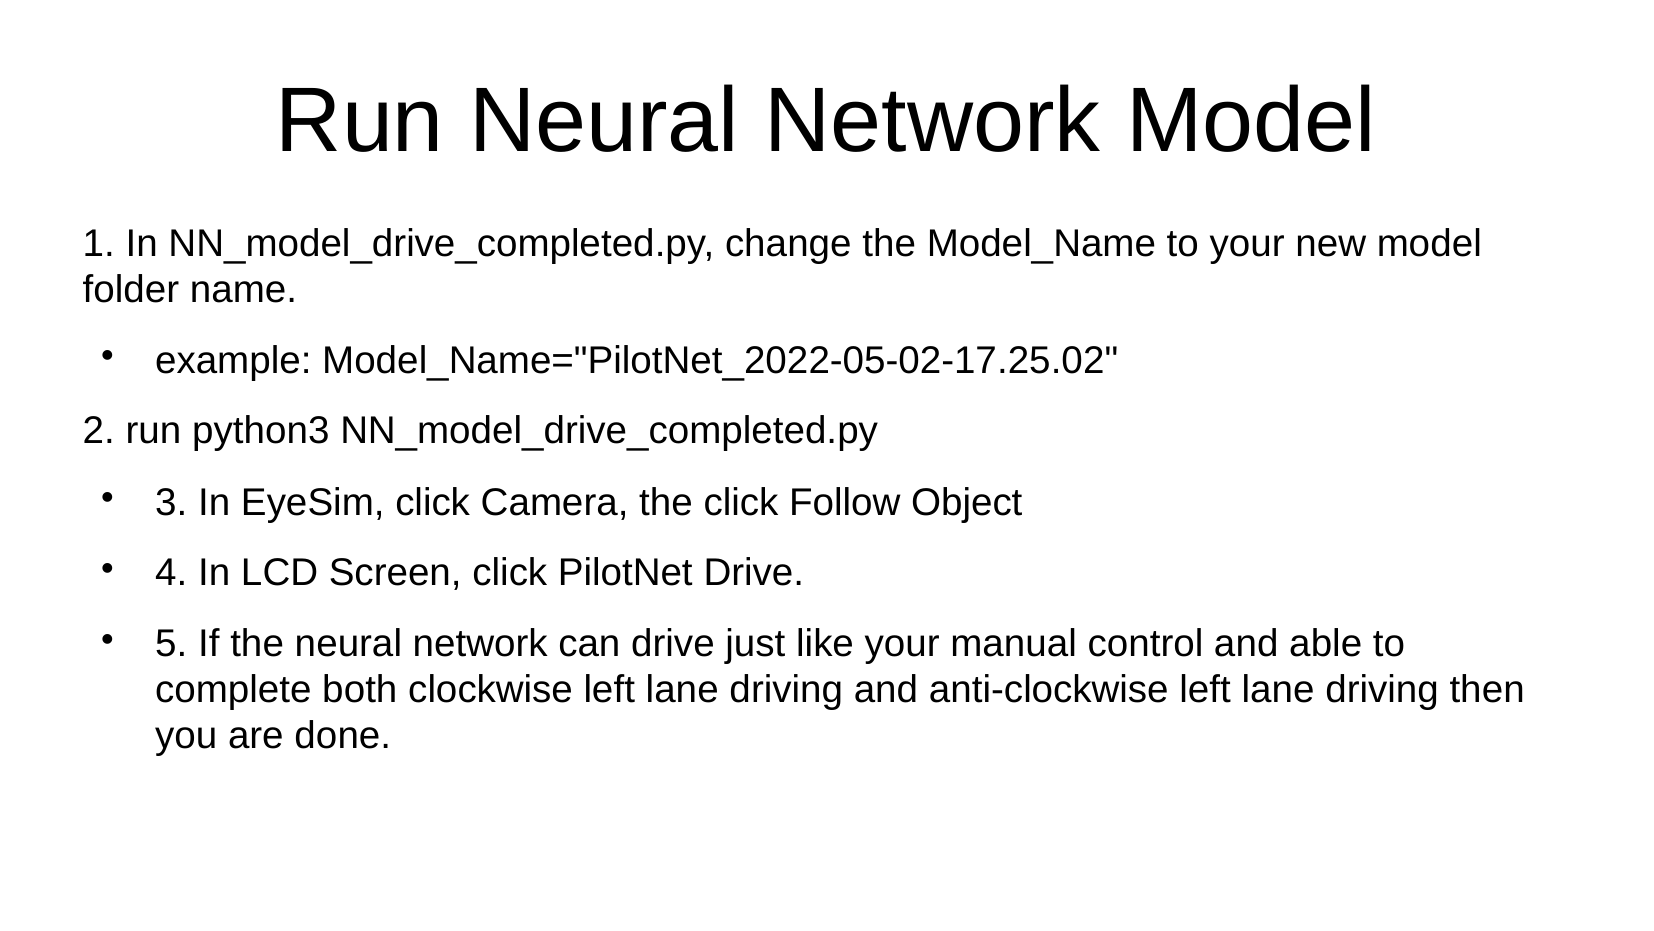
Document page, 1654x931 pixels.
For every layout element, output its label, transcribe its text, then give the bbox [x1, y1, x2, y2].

text_box 1. In NN_model_drive_completed.py, change the Model_Name to your new model folder name. example: Model_Name="PilotNet_2022-05-02-17.25.02" 2. run python3 NN_model_drive_completed.py 3. In EyeSim, click Camera, the click Follow Object 4. In LCD Screen, click PilotNet Drive. 5. If the neural network can drive just like your manual control and able to complete both clockwise left lane driving and anti-clockwise left lane driving then you are done. [82, 217, 1571, 757]
text_box Run Neural Network Model [82, 37, 1571, 193]
